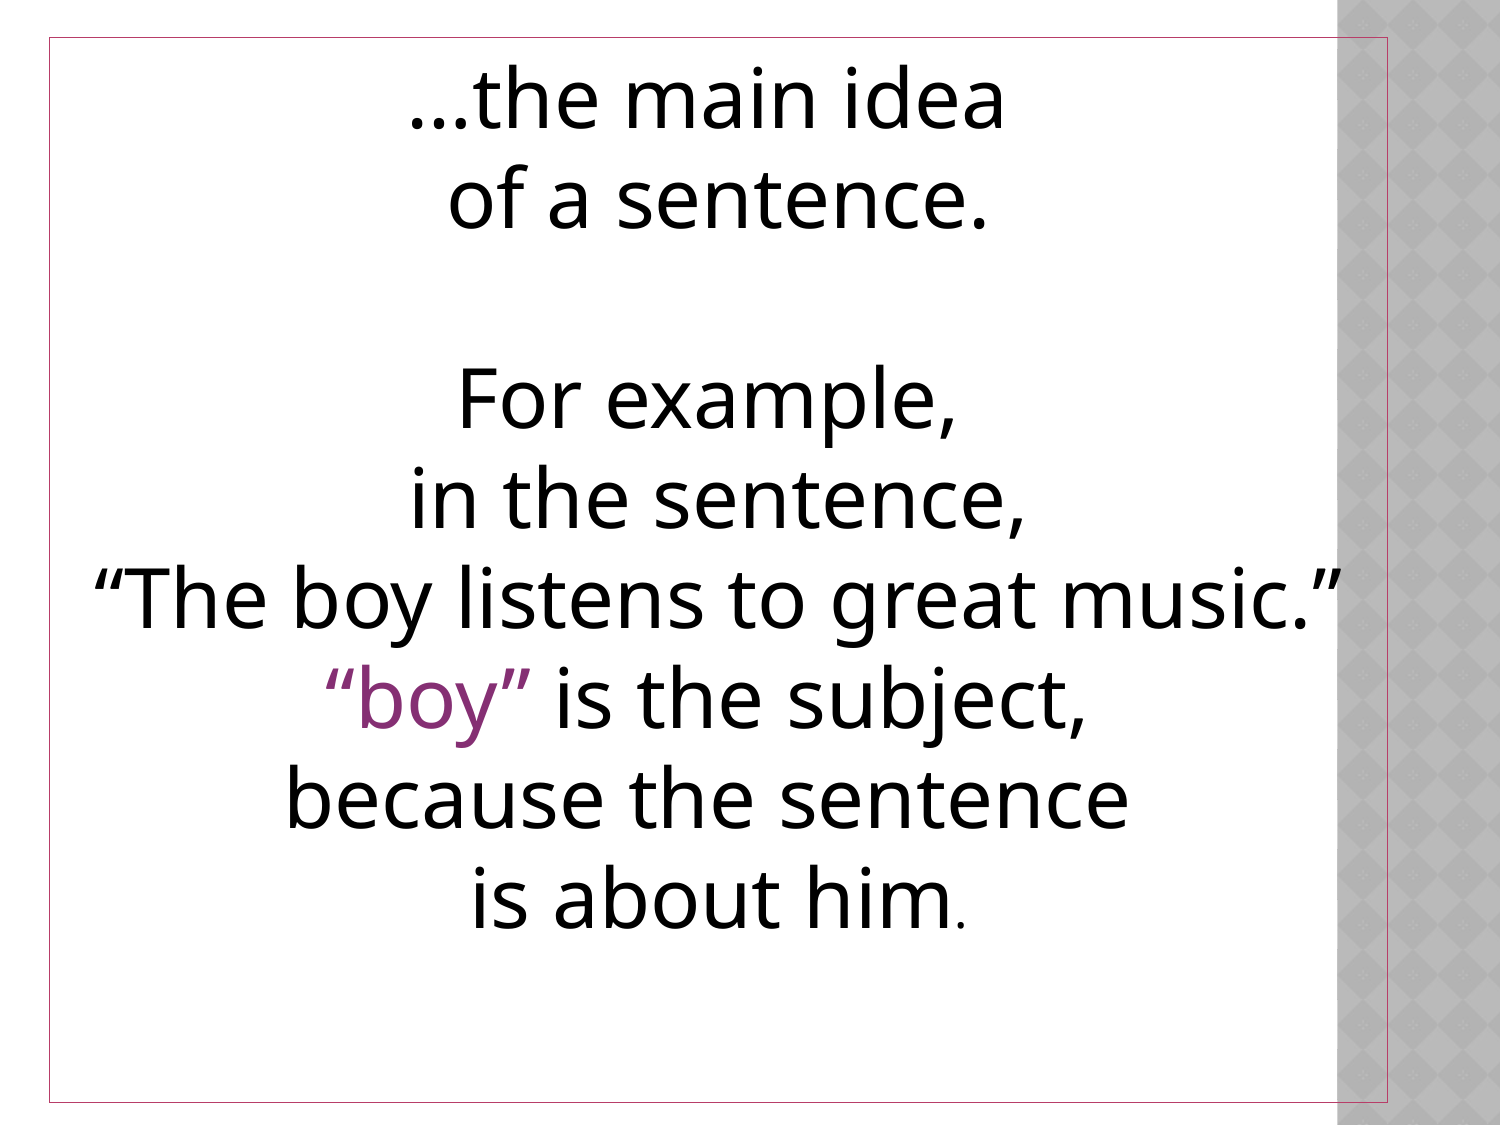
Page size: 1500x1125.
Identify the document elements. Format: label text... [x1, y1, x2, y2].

text_box …the main idea of a sentence. For example, in the sentence, “The boy listens to great music.” “boy” is the subject, because the sentence is about him. [49, 37, 1388, 1103]
